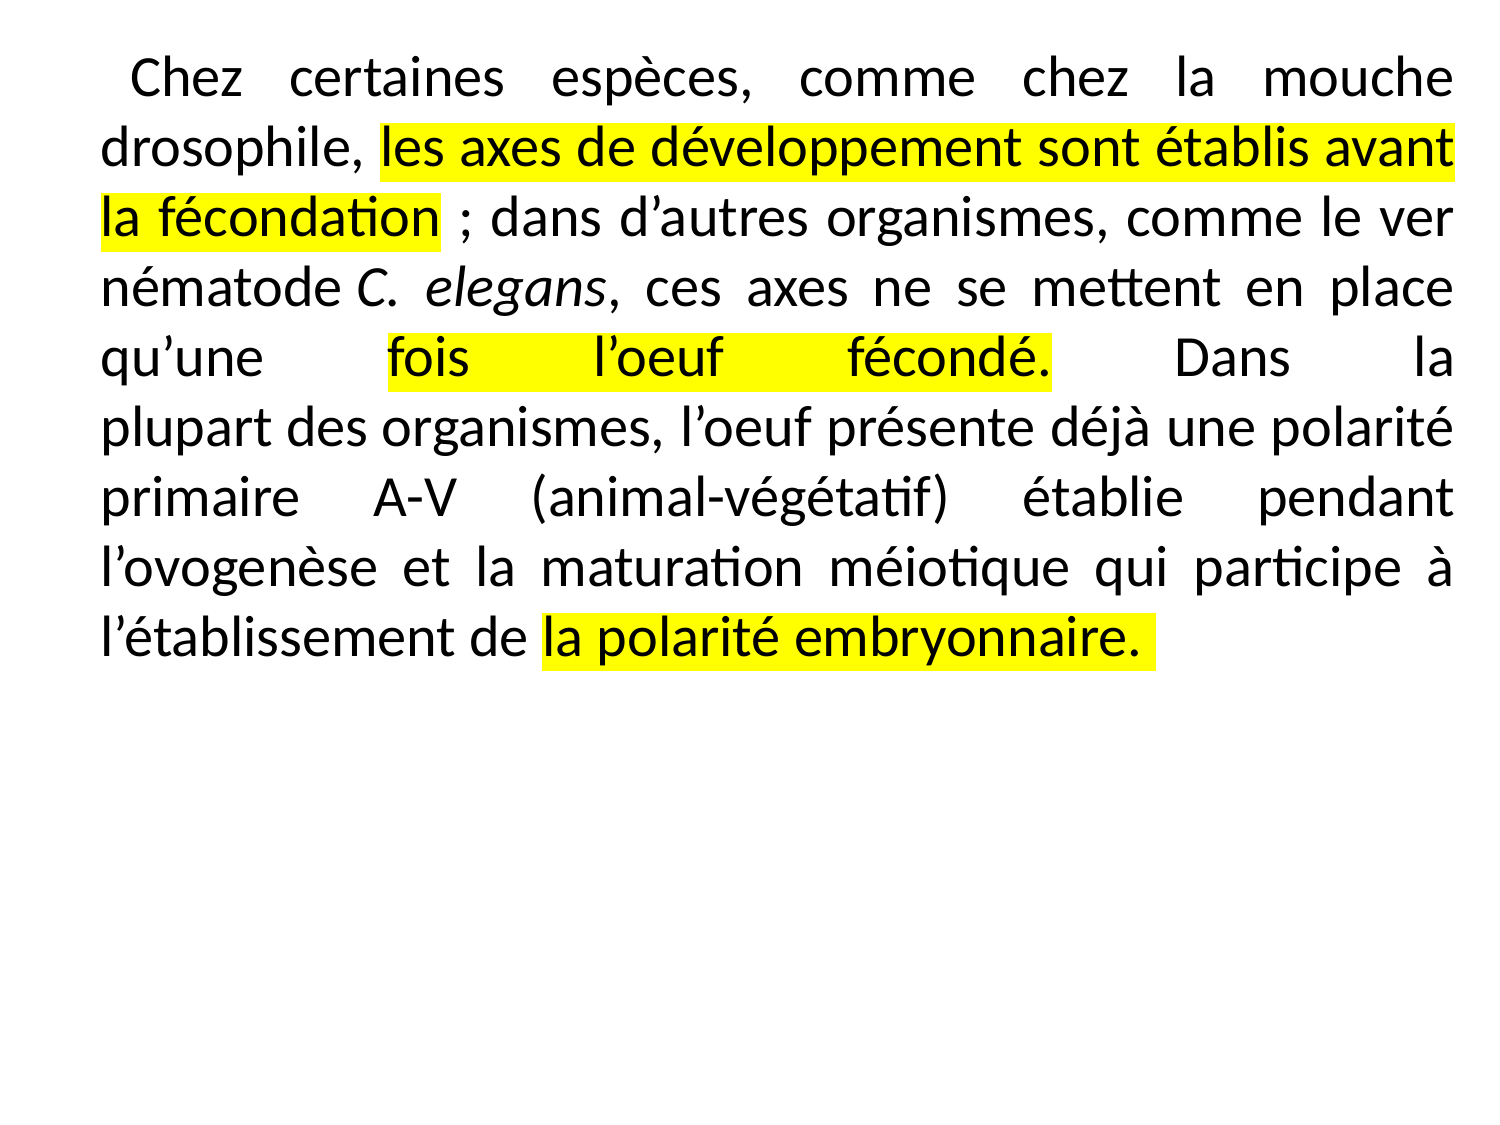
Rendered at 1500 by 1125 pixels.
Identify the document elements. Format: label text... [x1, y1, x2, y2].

list Chez certaines espèces, comme chez la mouche drosophile, les axes de développement sont établis avant la fécondation ; dans d’autres organismes, comme le ver nématode C. elegans, ces axes ne se mettent en place qu’une fois l’oeuf fécondé. Dans la plupart des organismes, l’oeuf présente déjà une polarité primaire A-V (animal-végétatif) établie pendant l’ovogenèse et la maturation méiotique qui participe à l’établissement de la polarité embryonnaire. [29, 31, 1471, 1094]
